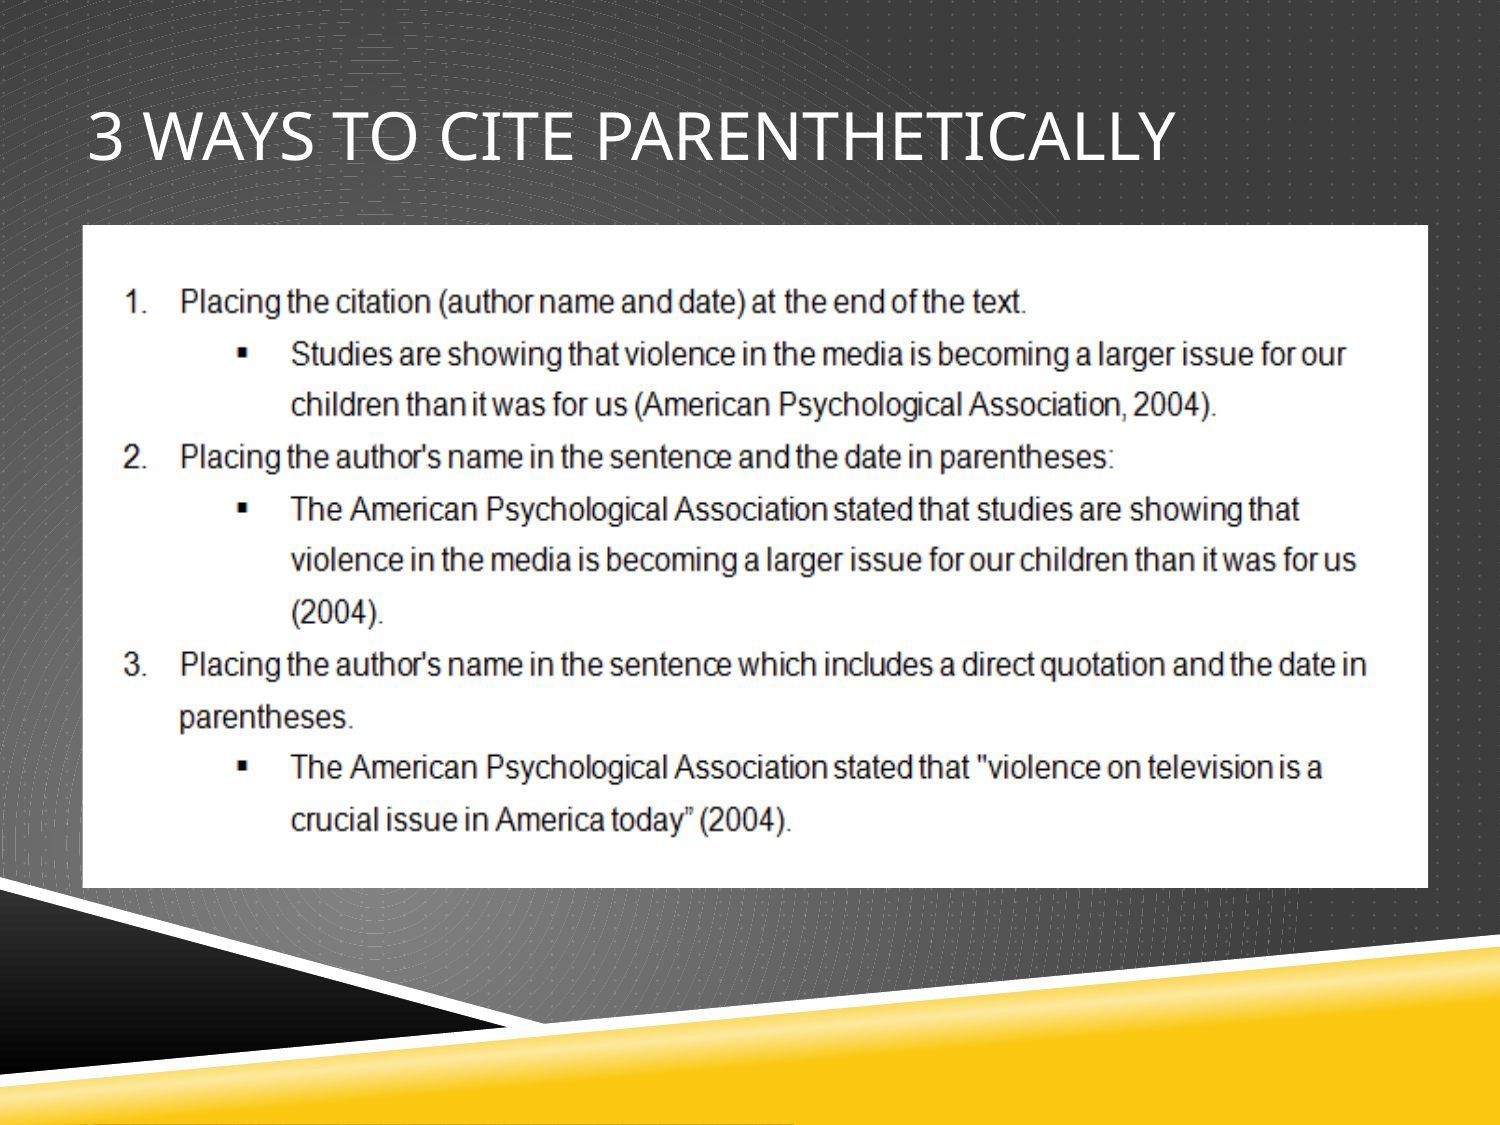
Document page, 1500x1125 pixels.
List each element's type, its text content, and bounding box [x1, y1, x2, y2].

text_box 3 ways to cite parenthetically [87, 89, 1363, 178]
picture [82, 224, 1429, 888]
